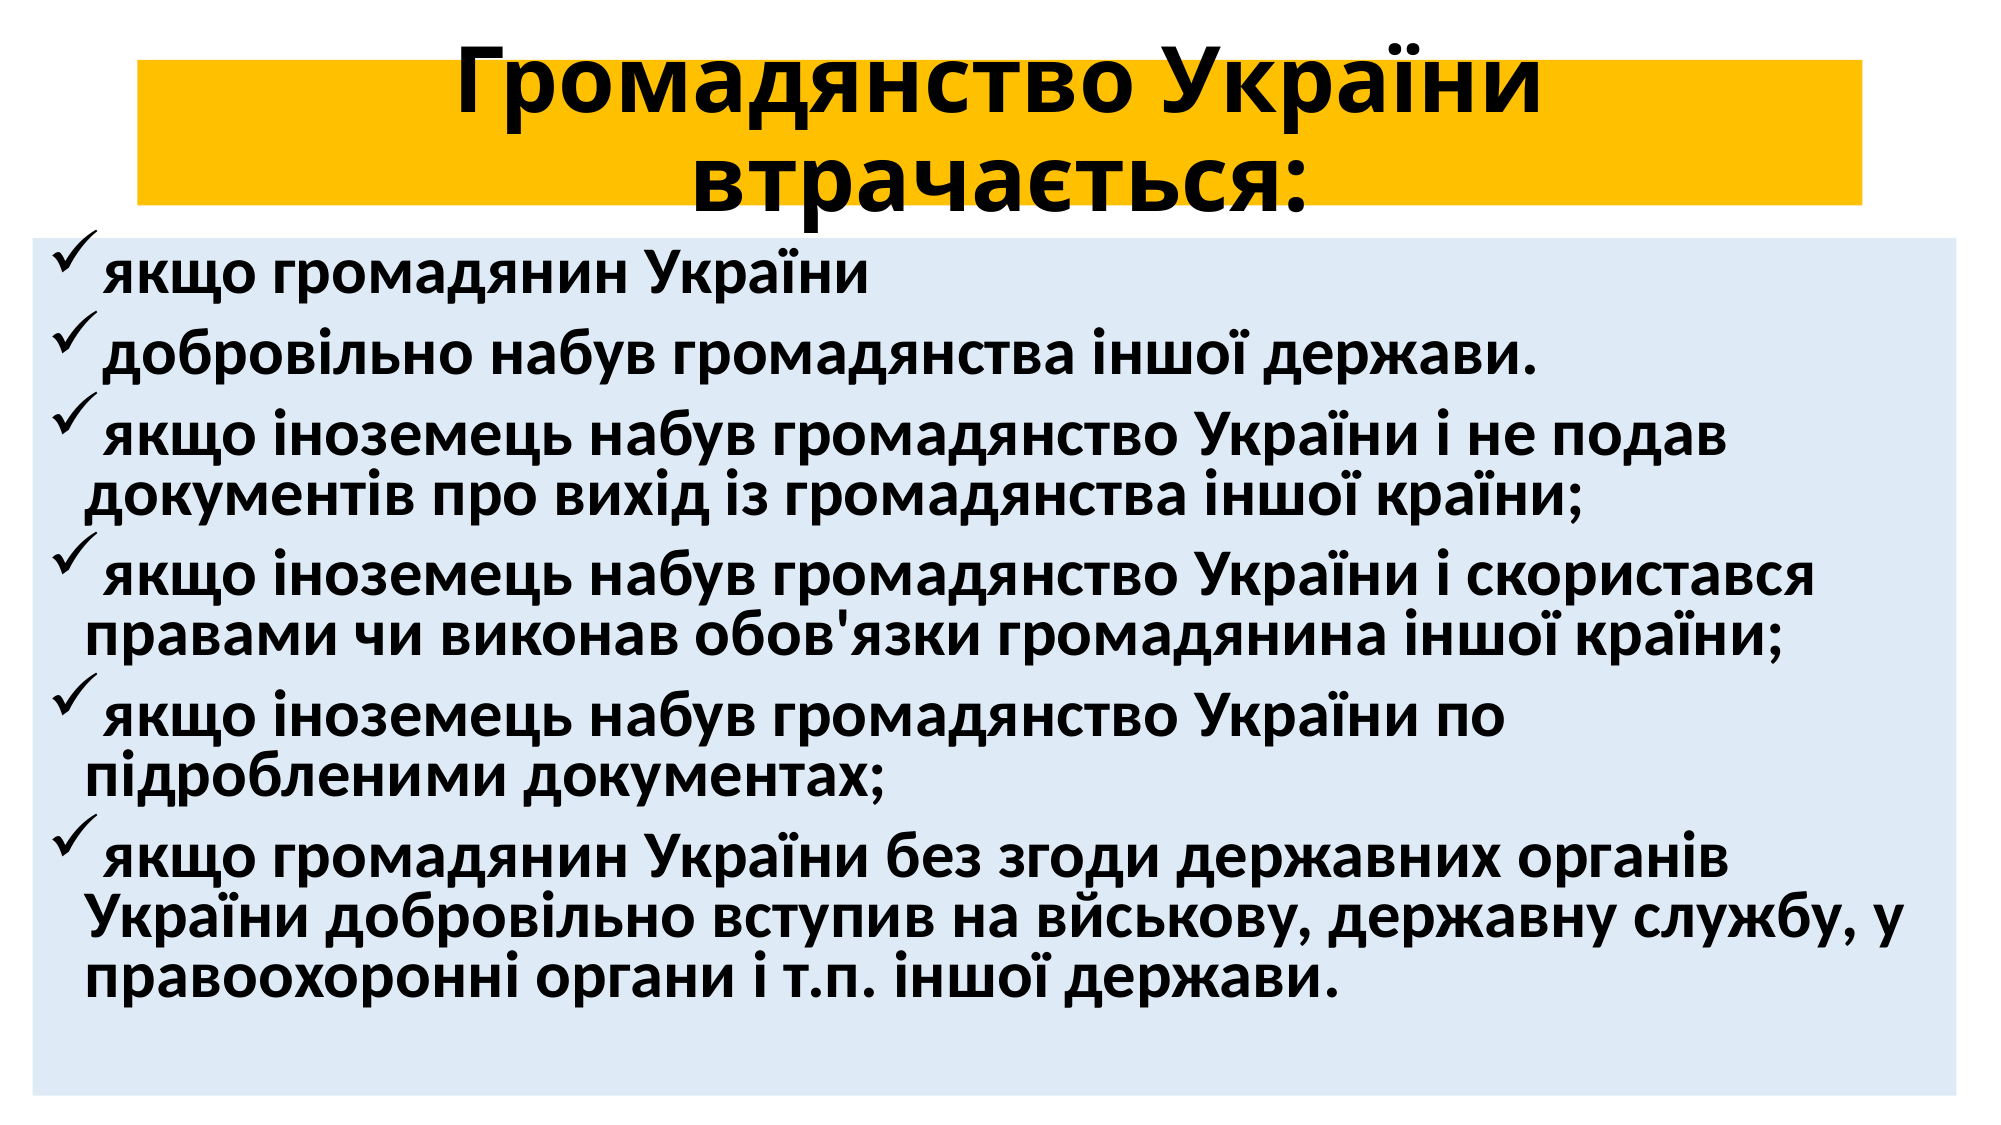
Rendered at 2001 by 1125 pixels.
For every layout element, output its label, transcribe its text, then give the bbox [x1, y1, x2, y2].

title Громадянство України втрачається: [137, 59, 1863, 206]
list якщо громадянин України добровільно набув громадянства іншої держави. якщо іноземець набув громадянство України і не подав документів про вихід із громадянства іншої країни; якщо іноземець набув громадянство України і скористався правами чи виконав обов'язки громадянина іншої країни; якщо іноземець набув громадянство України по підробленими документах; якщо громадянин України без згоди державних органів України добровільно вступив на вйськову, державну службу, у правоохоронні органи і т.п. іншої держави. [32, 238, 1957, 1096]
